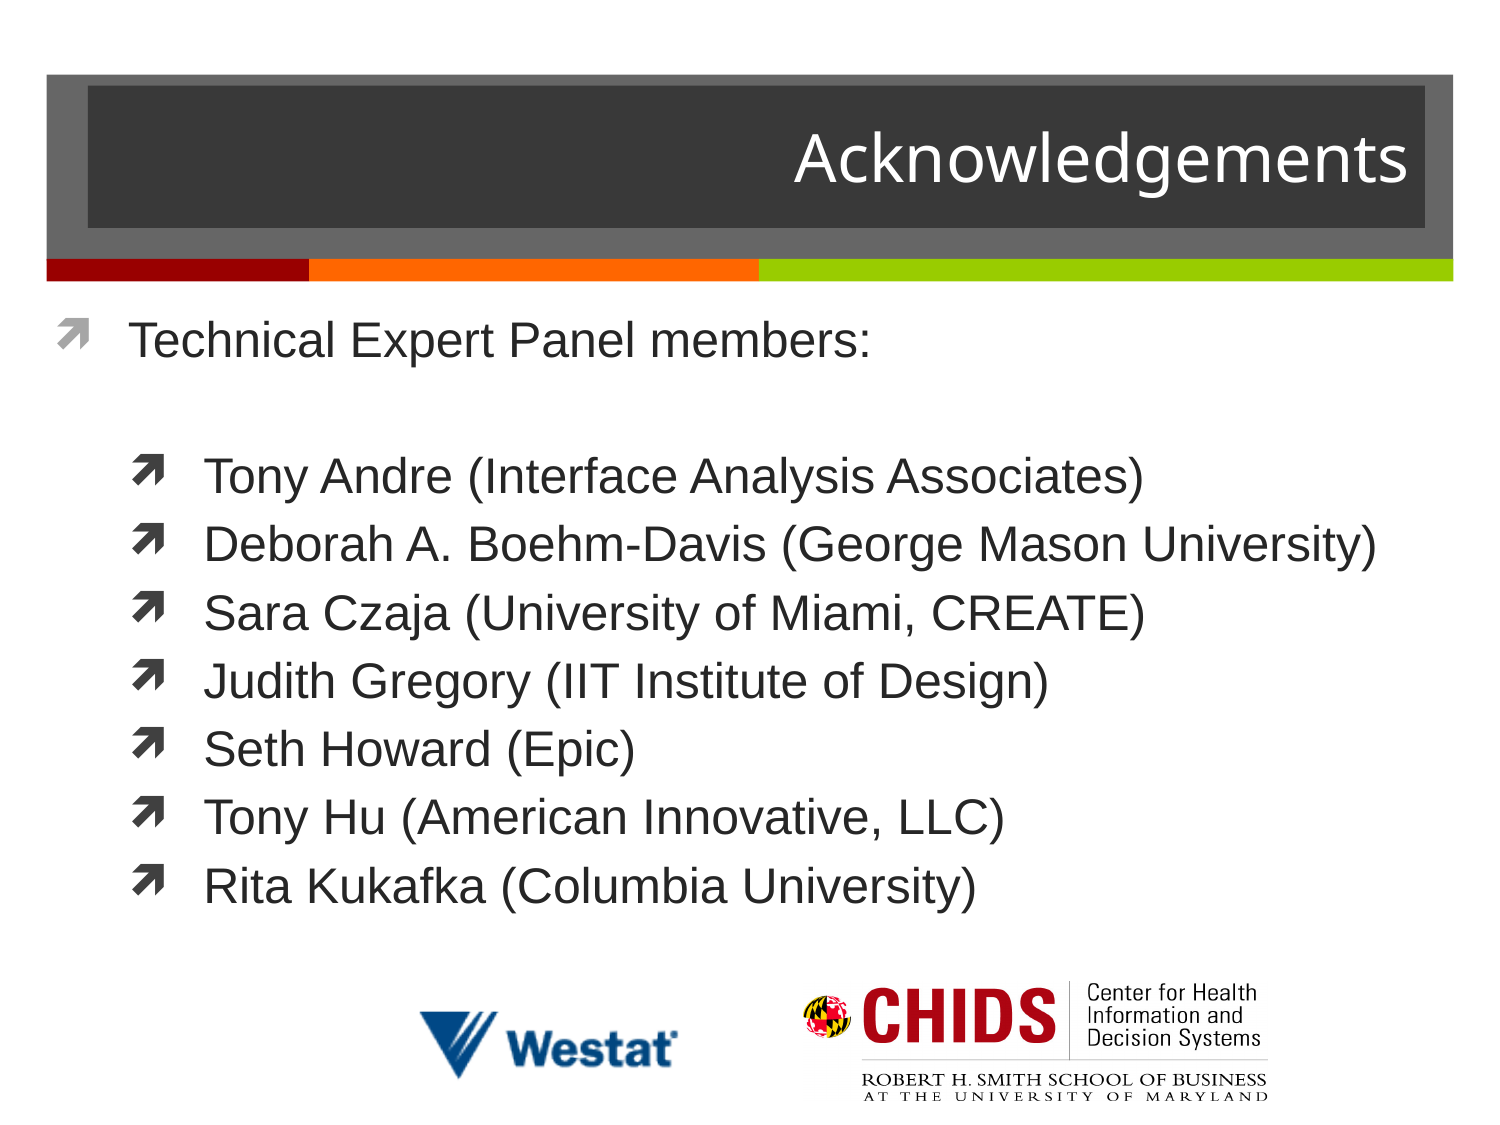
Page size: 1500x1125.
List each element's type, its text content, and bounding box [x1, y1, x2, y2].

picture [393, 993, 727, 1098]
title Acknowledgements [87, 85, 1425, 228]
picture [802, 980, 1268, 1102]
list Technical Expert Panel members: Tony Andre (Interface Analysis Associates) Deborah A. Boehm-Davis (George Mason University) Sara Czaja (University of Miami, CREATE) Judith Gregory (IIT Institute of Design) Seth Howard (Epic) Tony Hu (American Innovative, LLC) Rita Kukafka (Columbia University) [38, 304, 1456, 970]
